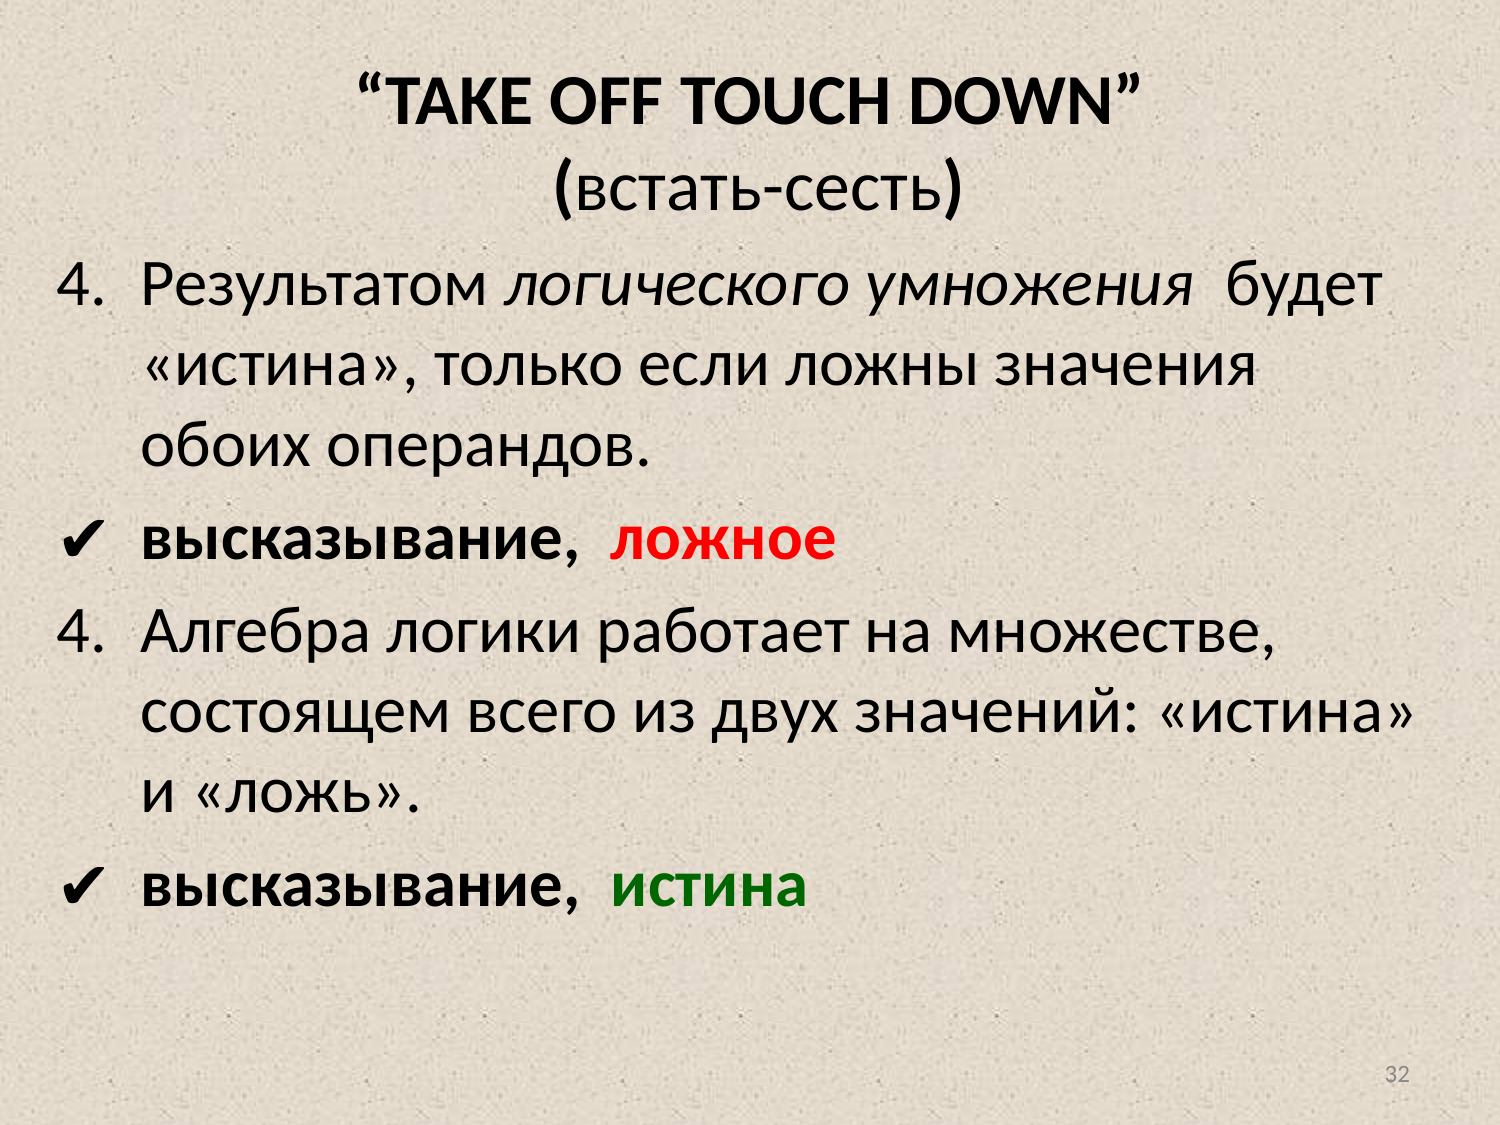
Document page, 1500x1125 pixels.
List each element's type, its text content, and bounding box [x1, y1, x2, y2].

picture [0, 0, 1500, 1125]
list Результатом логического умножения будет «истина», только если ложны значения обоих операндов. высказывание, ложное Алгебра логики работает на множестве, состоящем всего из двух значений: «истина» и «ложь». высказывание, истина [41, 231, 1459, 1094]
title “TAKE OFF TOUCH DOWN” (встать-сесть) [75, 45, 1425, 231]
slide_number ‹#› [1074, 1042, 1425, 1103]
